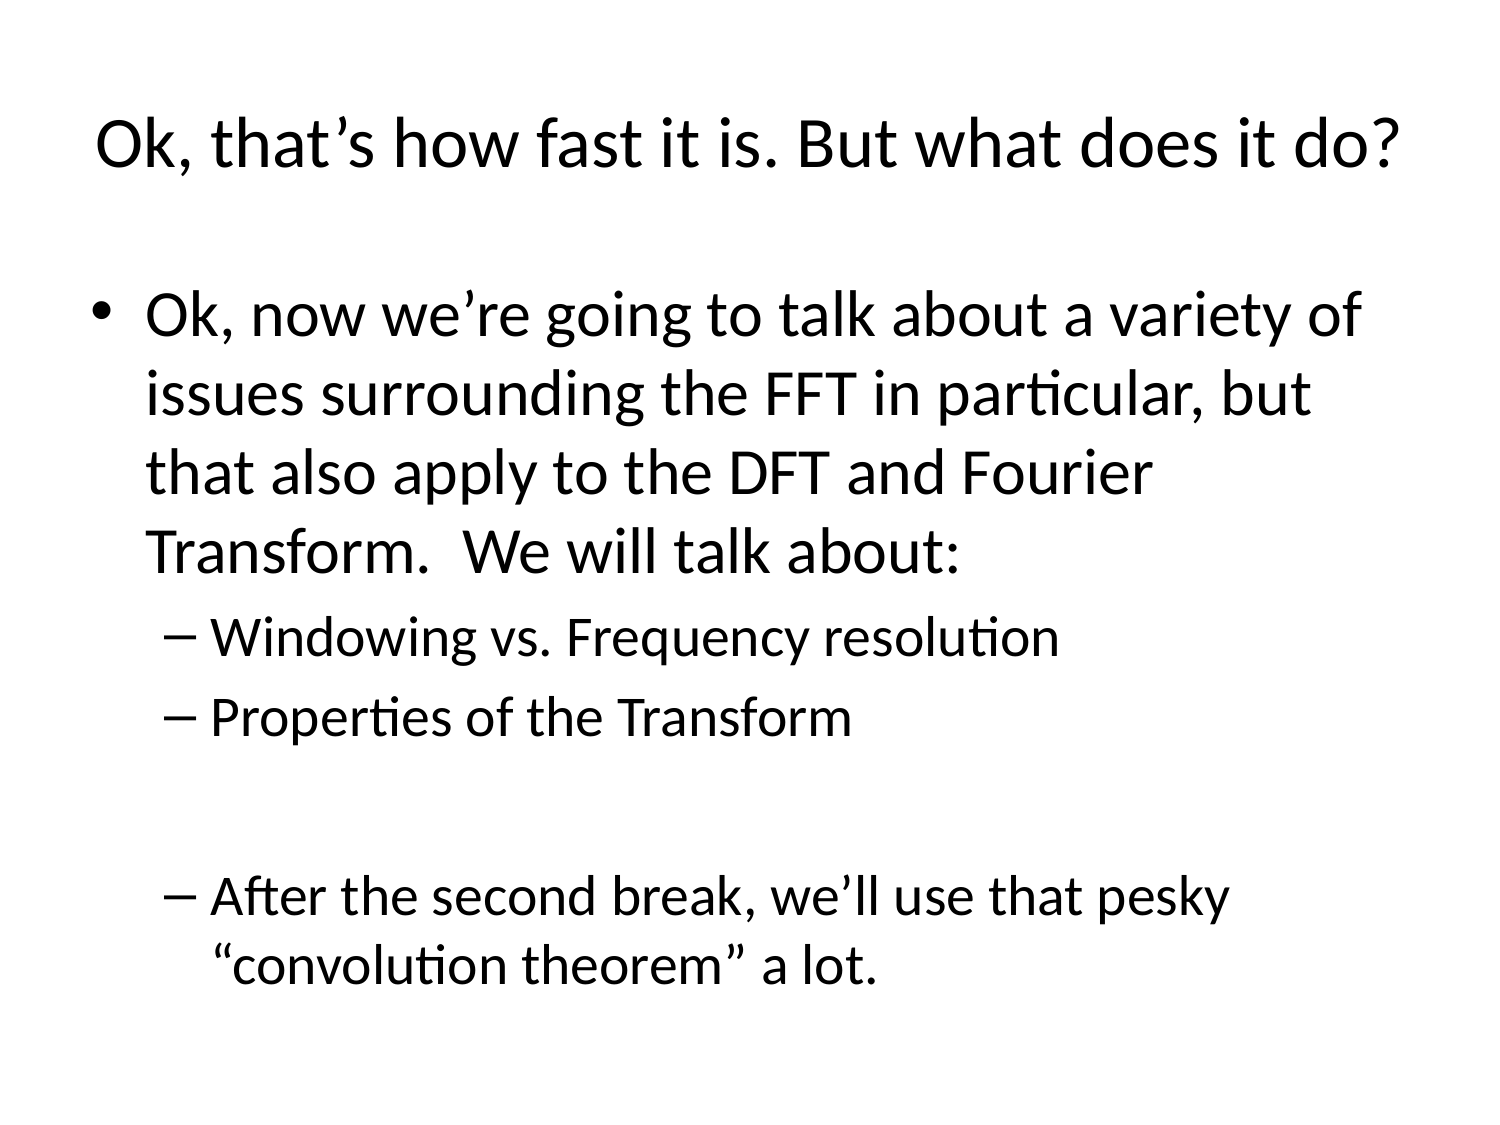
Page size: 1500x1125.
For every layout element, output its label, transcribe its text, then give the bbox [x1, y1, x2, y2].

list Ok, now we’re going to talk about a variety of issues surrounding the FFT in particular, but that also apply to the DFT and Fourier Transform. We will talk about: Windowing vs. Frequency resolution Properties of the Transform After the second break, we’ll use that pesky “convolution theorem” a lot. [75, 262, 1425, 1005]
title Ok, that’s how fast it is. But what does it do? [75, 45, 1425, 233]
